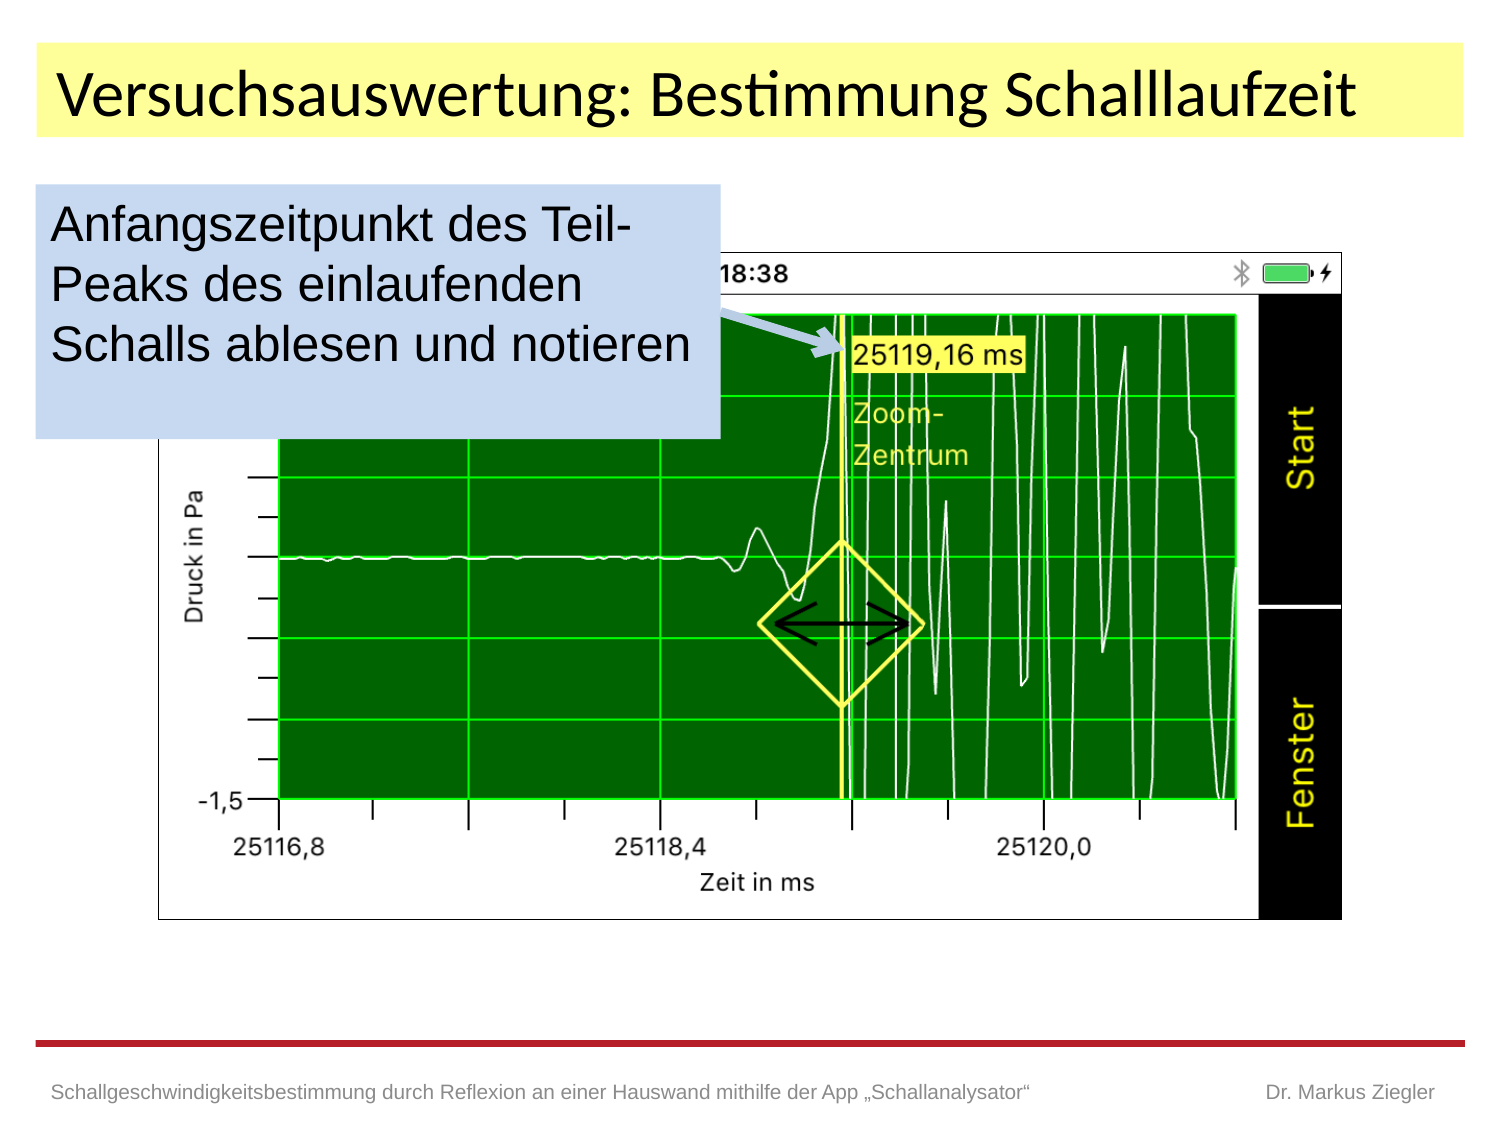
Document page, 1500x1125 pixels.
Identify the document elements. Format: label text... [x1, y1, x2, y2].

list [158, 252, 1342, 920]
text_box Anfangszeitpunkt des Teil-Peaks des einlaufenden Schalls ablesen und notieren [35, 184, 721, 440]
footer Schallgeschwindigkeitsbestimmung durch Reflexion an einer Hauswand mithilfe der App „Schallanalysator“ Dr. Markus Ziegler [35, 1061, 1459, 1122]
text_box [720, 312, 845, 350]
title Versuchsauswertung: Bestimmung Schalllaufzeit [41, 42, 1459, 149]
